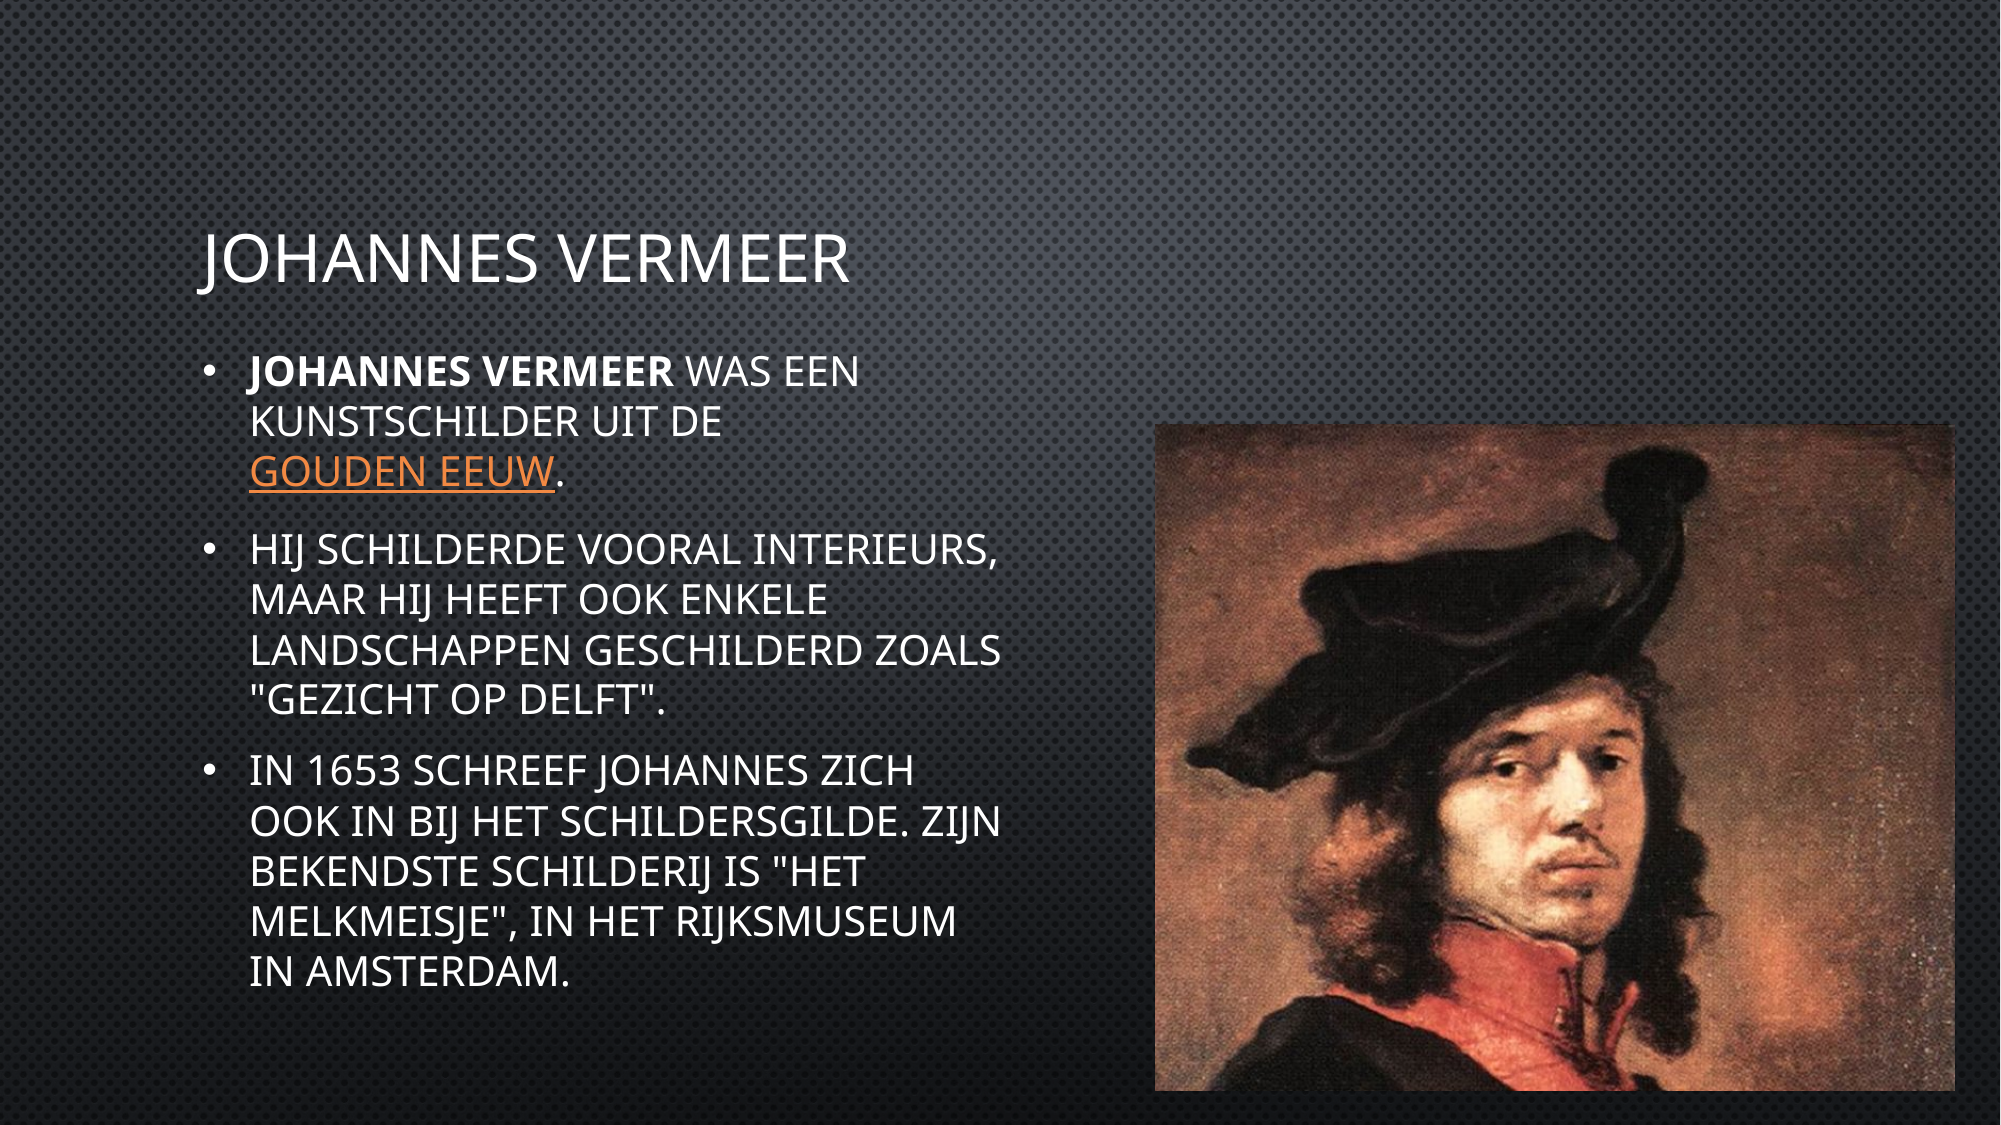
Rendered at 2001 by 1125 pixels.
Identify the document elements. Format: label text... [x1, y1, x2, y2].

picture [1154, 424, 1955, 1091]
title Johannes Vermeer [187, 99, 1813, 413]
list Johannes Vermeer was een kunstschilder uit de Gouden Eeuw. Hij schilderde vooral interieurs, maar hij heeft ook enkele landschappen geschilderd zoals "Gezicht op Delft". In 1653 schreef Johannes zich ook in bij het schildersgilde. Zijn bekendste schilderij is "Het melkmeisje", in het Rijksmuseum in Amsterdam. [187, 337, 1028, 1046]
